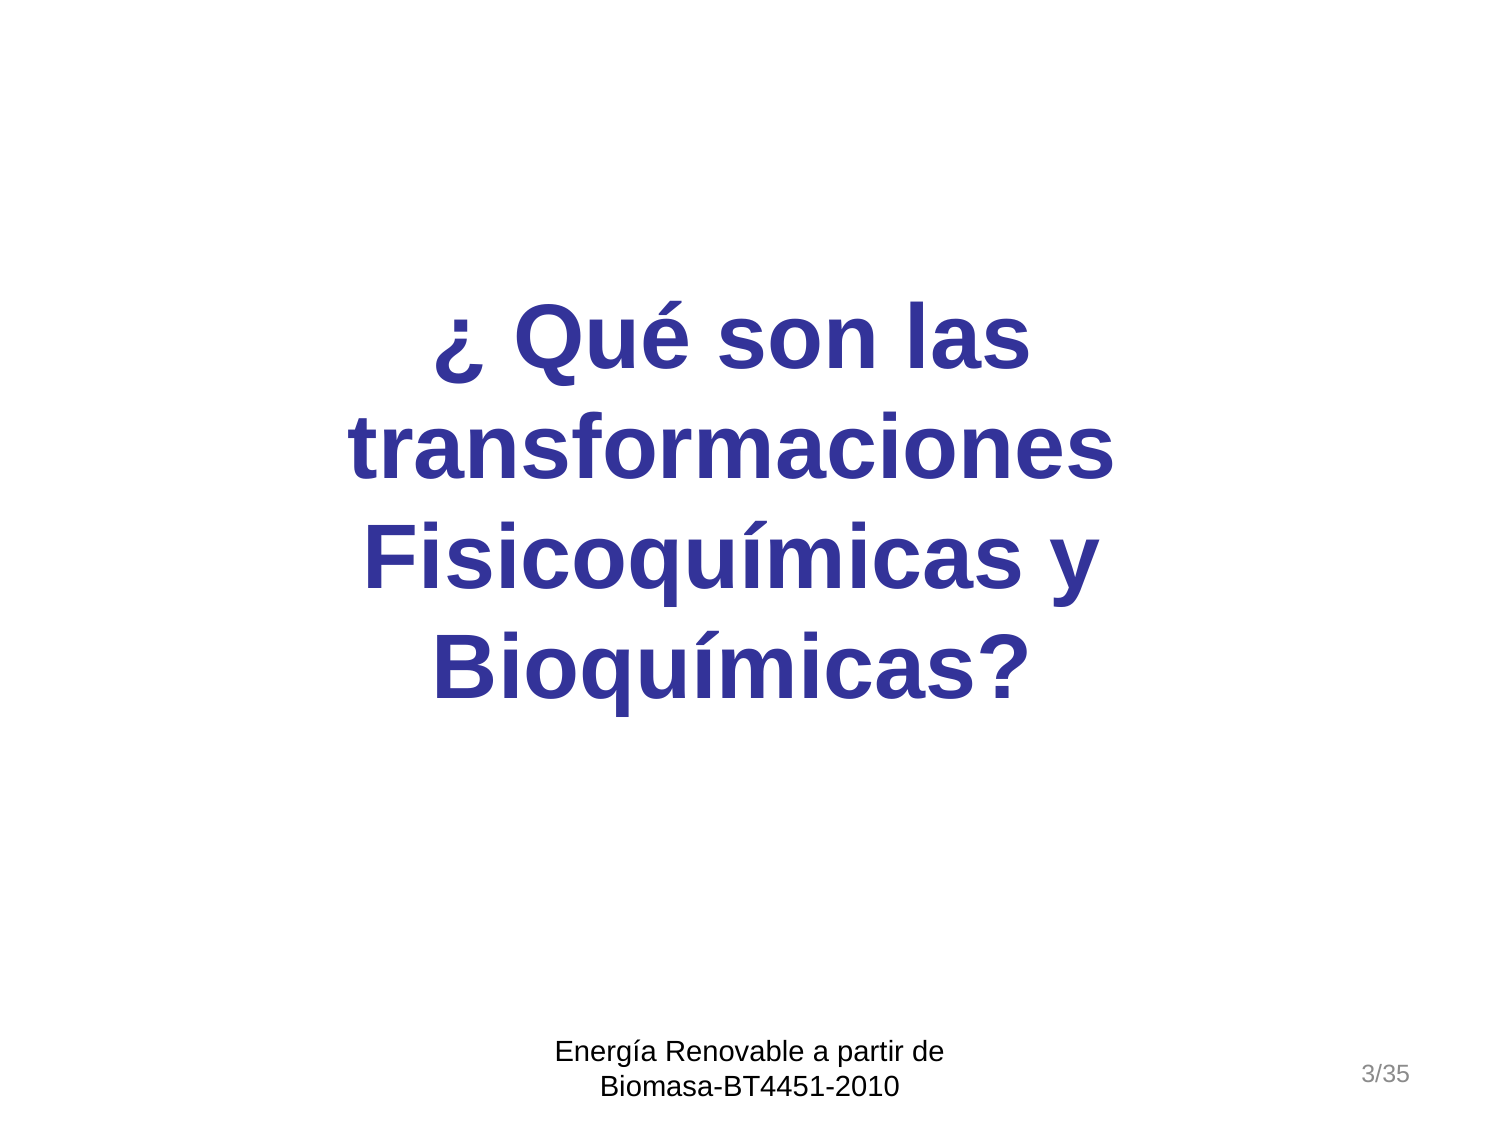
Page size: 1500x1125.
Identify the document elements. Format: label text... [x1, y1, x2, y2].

text_box ¿ Qué son las transformaciones Fisicoquímicas y Bioquímicas? [46, 269, 1418, 725]
text_box 3/35 [1074, 1042, 1425, 1103]
footer Energía Renovable a partir de Biomasa-BT4451-2010 [512, 1024, 988, 1103]
